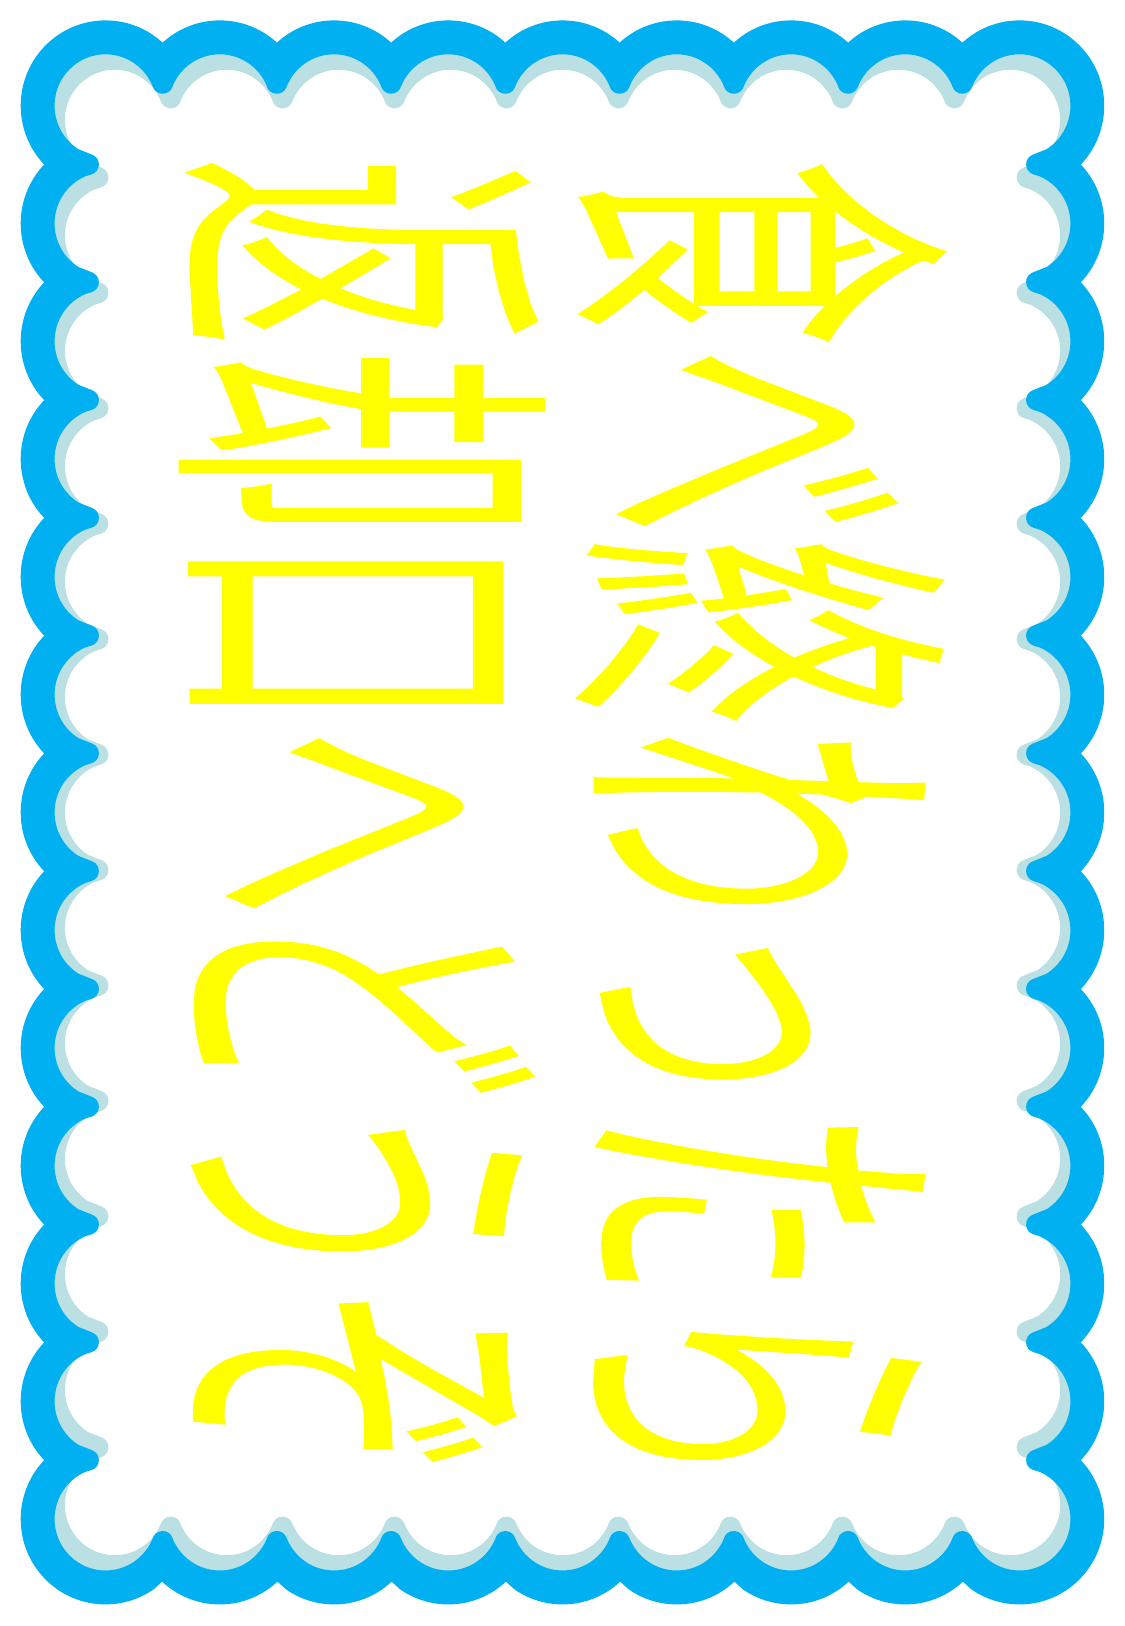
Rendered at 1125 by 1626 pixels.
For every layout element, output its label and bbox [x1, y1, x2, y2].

text_box [1024, 518, 1078, 630]
text_box [47, 518, 101, 631]
text_box [47, 1235, 101, 1339]
text_box [161, 1524, 964, 1578]
text_box [47, 286, 101, 389]
text_box [161, 46, 964, 101]
text_box [47, 46, 160, 147]
text_box [1024, 286, 1078, 389]
text_box [1024, 169, 1078, 267]
text_box [1024, 402, 1078, 510]
text_box [47, 169, 101, 267]
text_box [1024, 1113, 1078, 1222]
text_box [965, 46, 1078, 147]
text_box [1024, 992, 1078, 1106]
text_box [1024, 1235, 1078, 1339]
text_box [29, 28, 1096, 1597]
text_box [47, 1356, 101, 1455]
text_box [47, 1113, 101, 1222]
text_box [1024, 633, 1078, 991]
text_box [47, 402, 101, 510]
text_box [47, 633, 101, 991]
text_box [1024, 1356, 1078, 1455]
text_box [47, 992, 101, 1106]
text_box [47, 1478, 160, 1578]
text_box [965, 1478, 1078, 1578]
